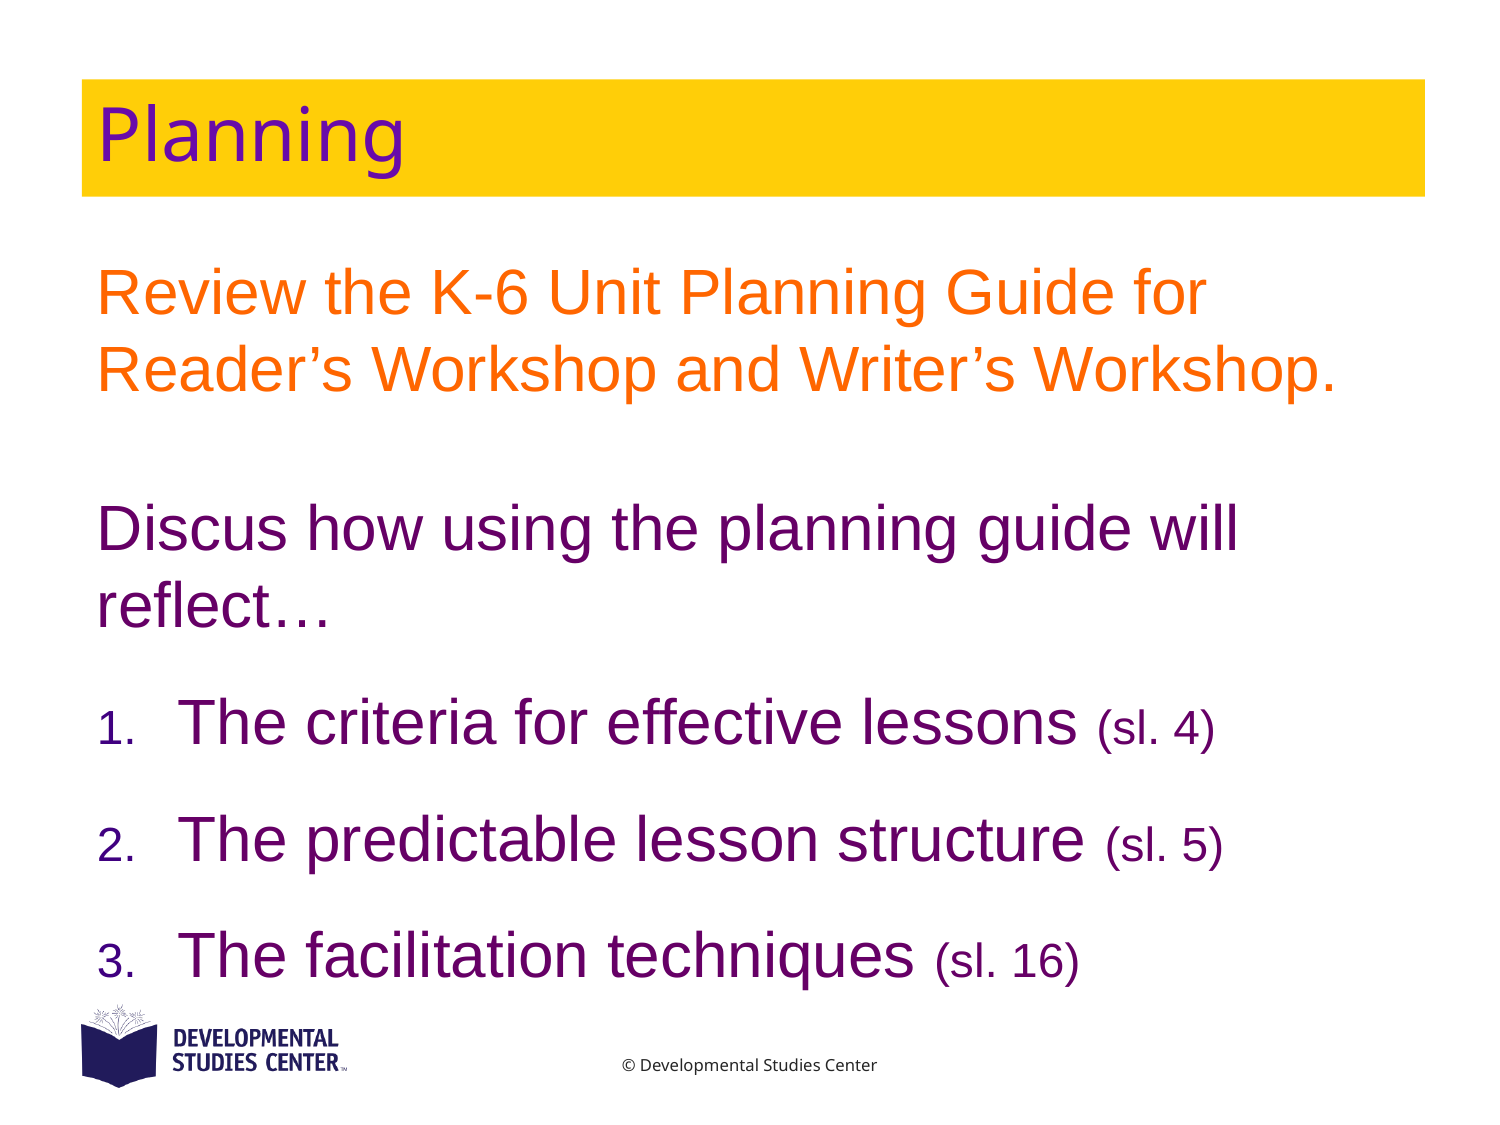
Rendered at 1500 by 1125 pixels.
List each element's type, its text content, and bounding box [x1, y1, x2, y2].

list Review the K-6 Unit Planning Guide for Reader’s Workshop and Writer’s Workshop. Discus how using the planning guide will reflect… The criteria for effective lessons (sl. 4) The predictable lesson structure (sl. 5) The facilitation techniques (sl. 16) [81, 243, 1425, 1005]
picture [81, 1005, 347, 1088]
title Planning [81, 79, 1425, 197]
